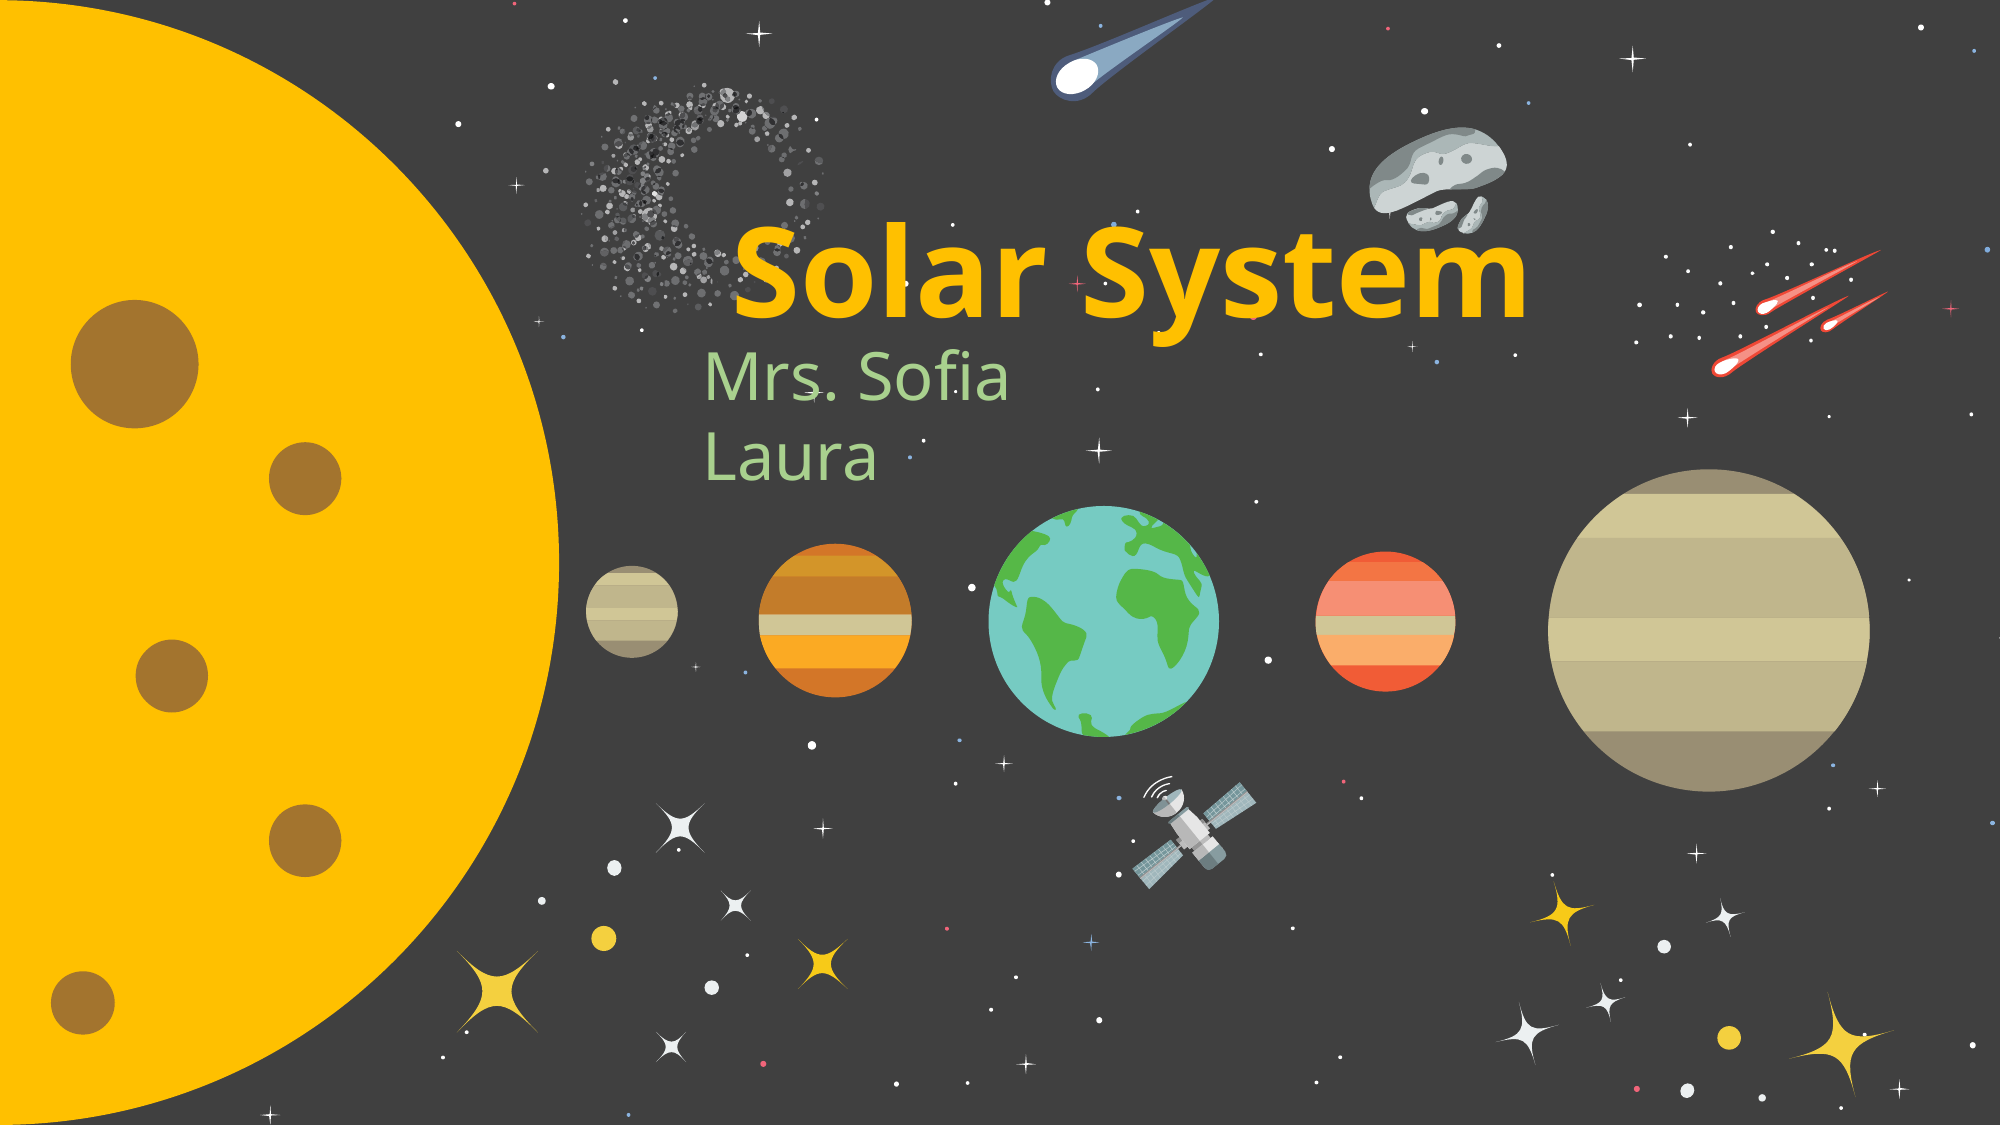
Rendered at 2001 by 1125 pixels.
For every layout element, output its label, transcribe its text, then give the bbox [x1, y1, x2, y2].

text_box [1548, 469, 1870, 792]
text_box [1046, 0, 1230, 103]
text_box Mrs. Sofia Laura [687, 326, 1173, 398]
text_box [1371, 122, 1504, 233]
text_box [586, 565, 678, 658]
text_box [1137, 773, 1252, 895]
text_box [1633, 229, 1889, 378]
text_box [1504, 898, 1874, 1125]
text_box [456, 803, 848, 1063]
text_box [560, 78, 825, 314]
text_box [988, 505, 1219, 737]
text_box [0, 0, 560, 1125]
text_box Solar System [716, 182, 1751, 371]
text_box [1315, 551, 1456, 692]
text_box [758, 543, 912, 698]
